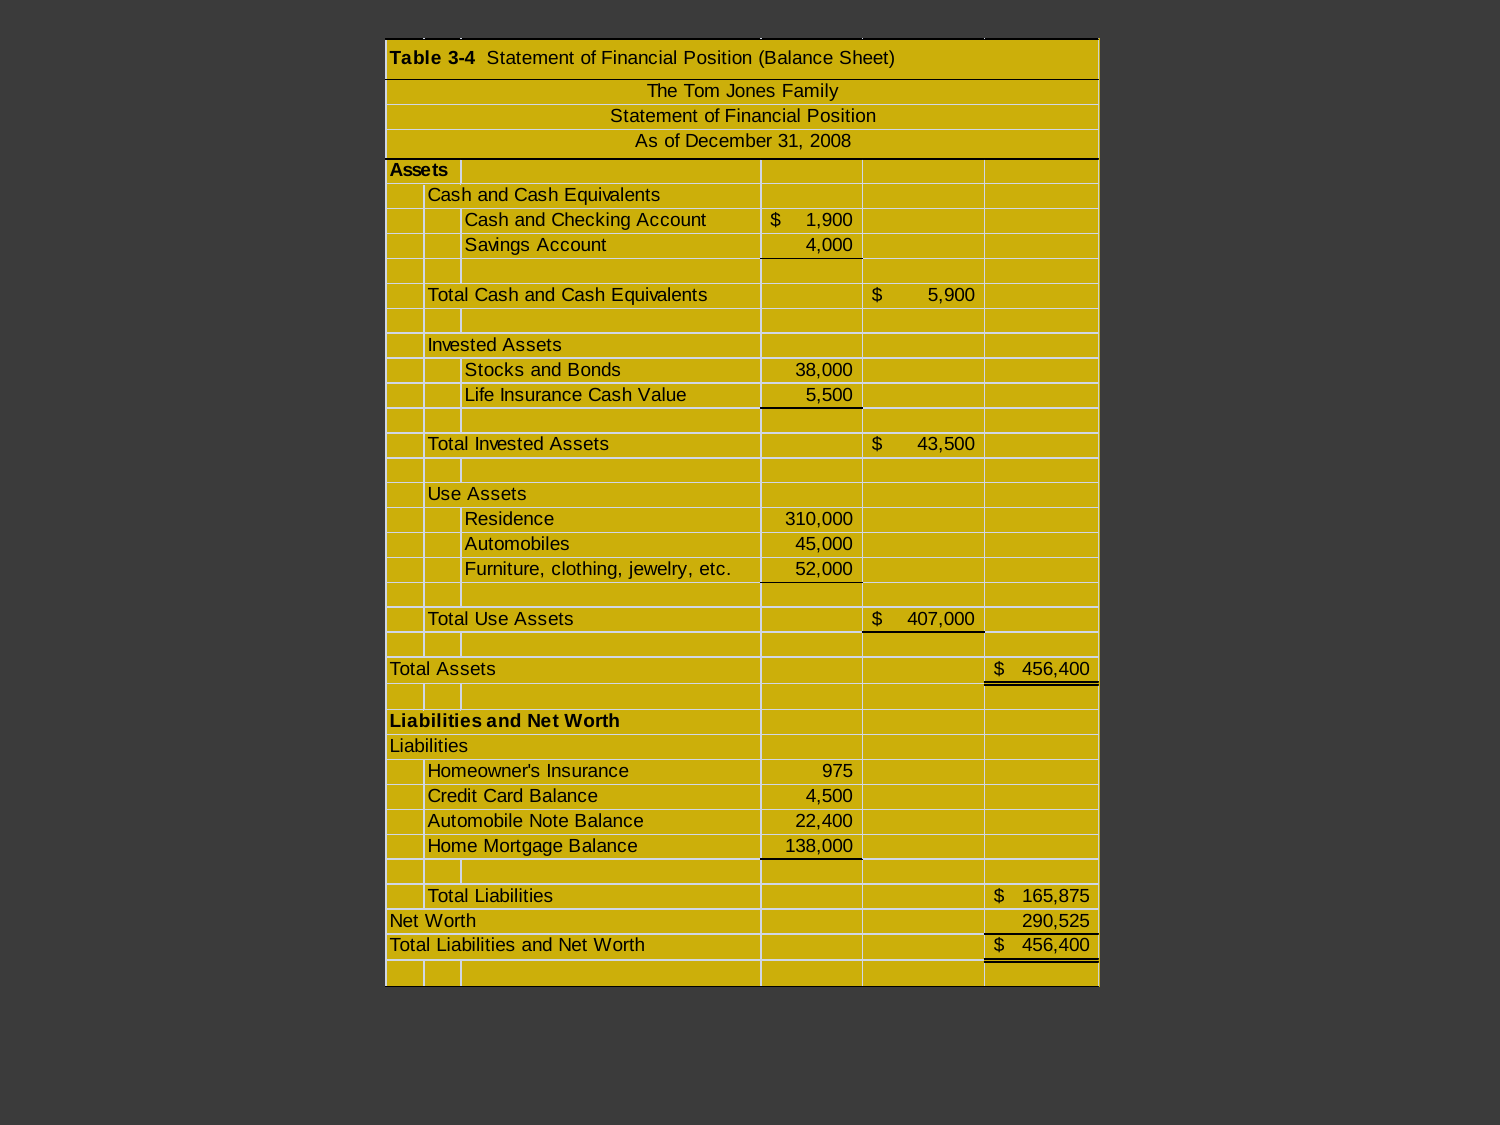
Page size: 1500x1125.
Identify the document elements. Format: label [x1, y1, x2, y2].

text_box [384, 37, 1101, 988]
